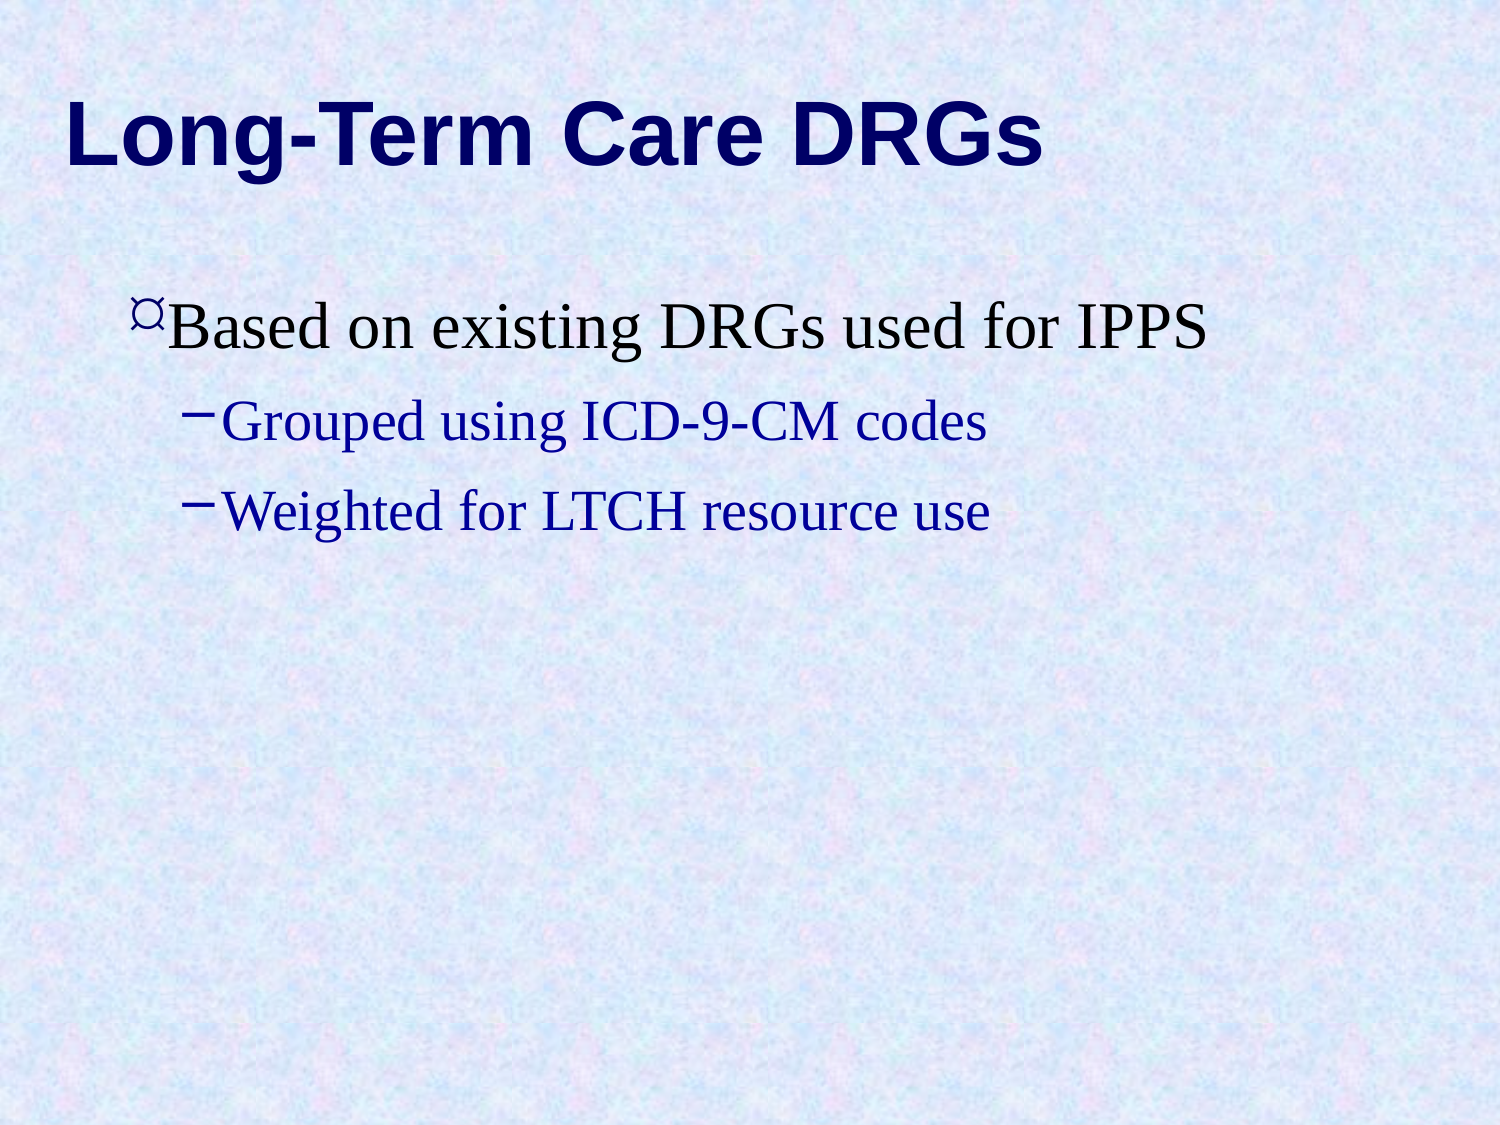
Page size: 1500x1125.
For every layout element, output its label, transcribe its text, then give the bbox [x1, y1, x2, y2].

title Long-Term Care DRGs [50, 37, 1450, 238]
list Based on existing DRGs used for IPPS Grouped using ICD-9-CM codes Weighted for LTCH resource use [112, 275, 1375, 1050]
